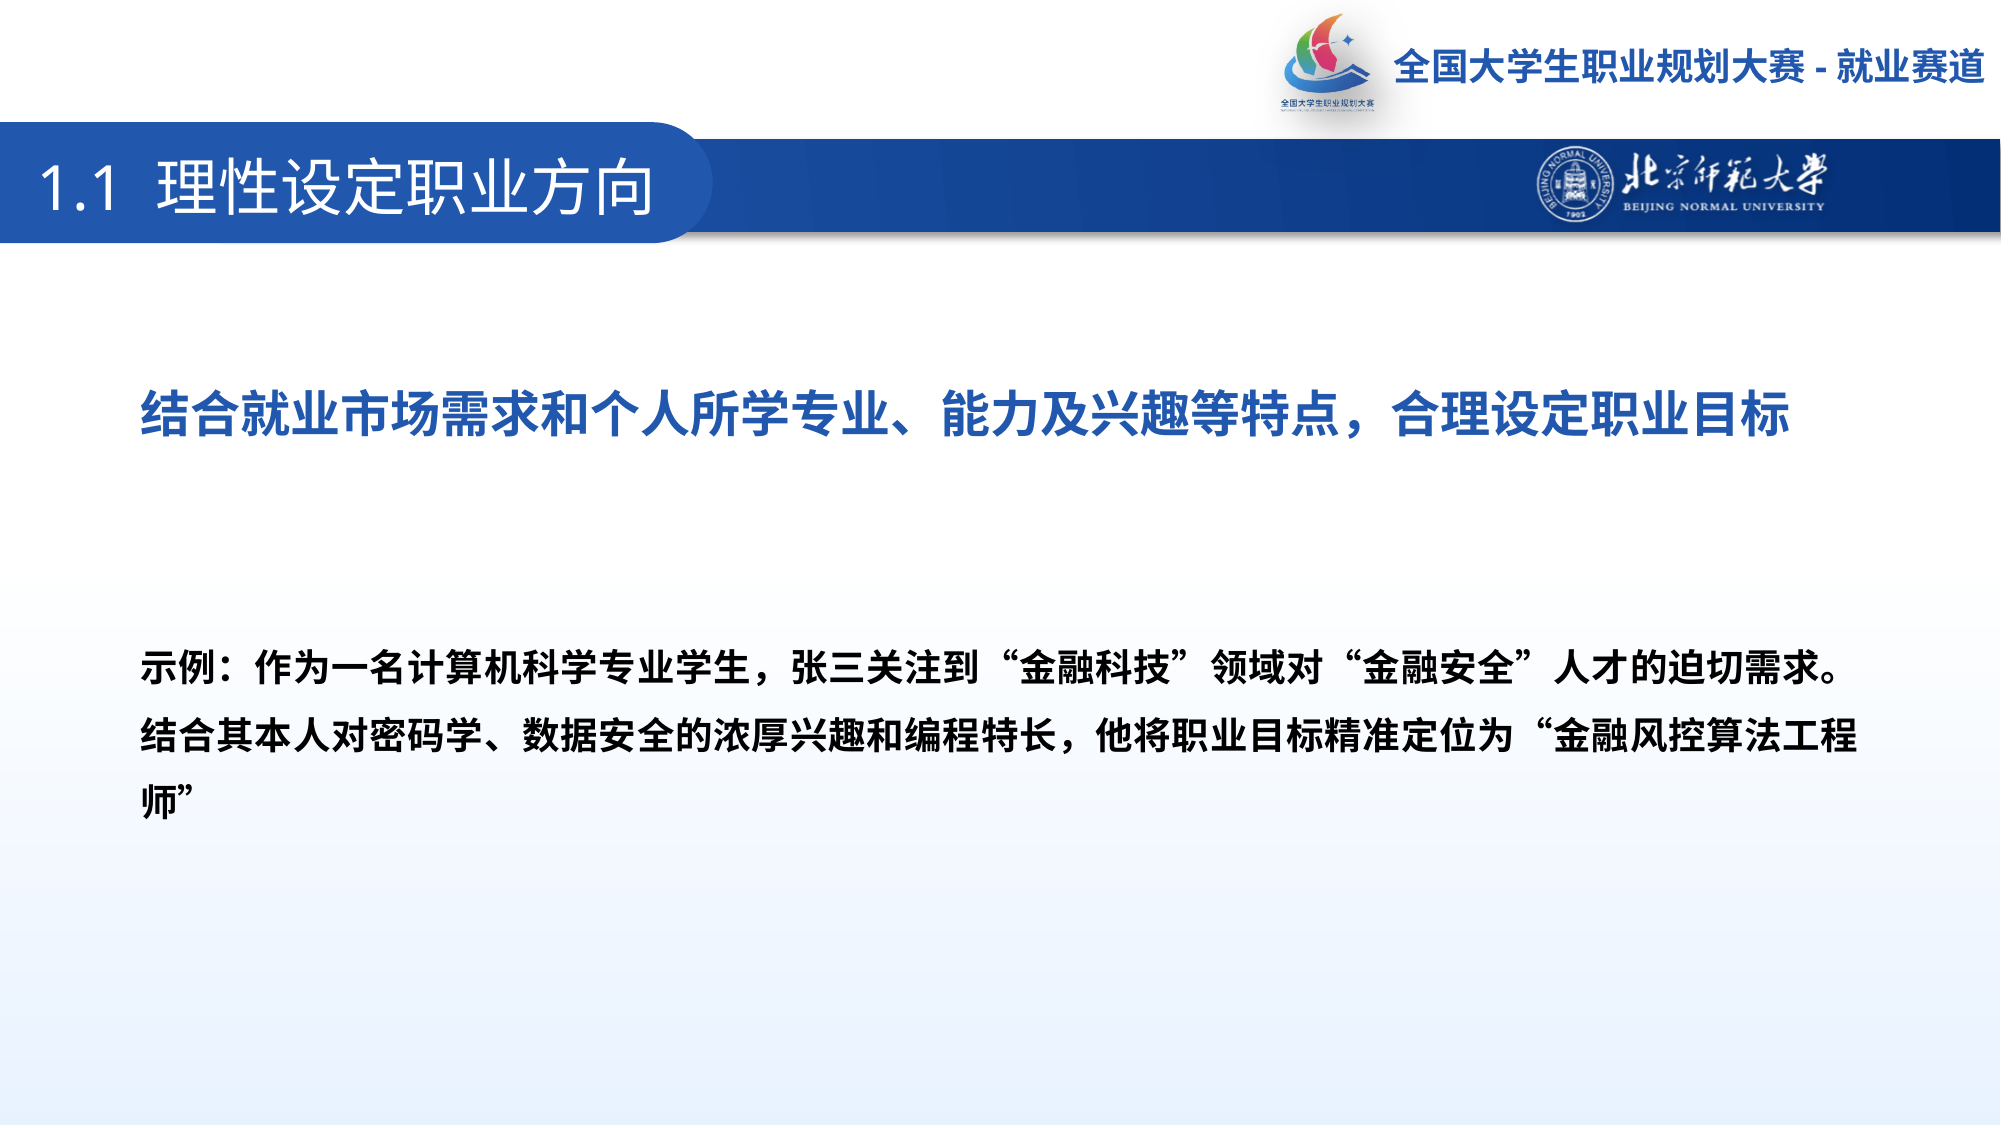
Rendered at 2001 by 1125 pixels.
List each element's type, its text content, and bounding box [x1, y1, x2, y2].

picture [1507, 124, 1873, 252]
picture [1235, 8, 1419, 120]
text_box 1.1 理性设定职业方向 [0, 140, 693, 230]
text_box 结合就业市场需求和个人所学专业、能力及兴趣等特点，合理设定职业目标 [125, 374, 1892, 450]
text_box 示例：作为一名计算机科学专业学生，张三关注到“金融科技”领域对“金融安全”人才的迫切需求。结合其本人对密码学、数据安全的浓厚兴趣和编程特长，他将职业目标精准定位为“金融风控算法工程师” [125, 614, 1875, 832]
